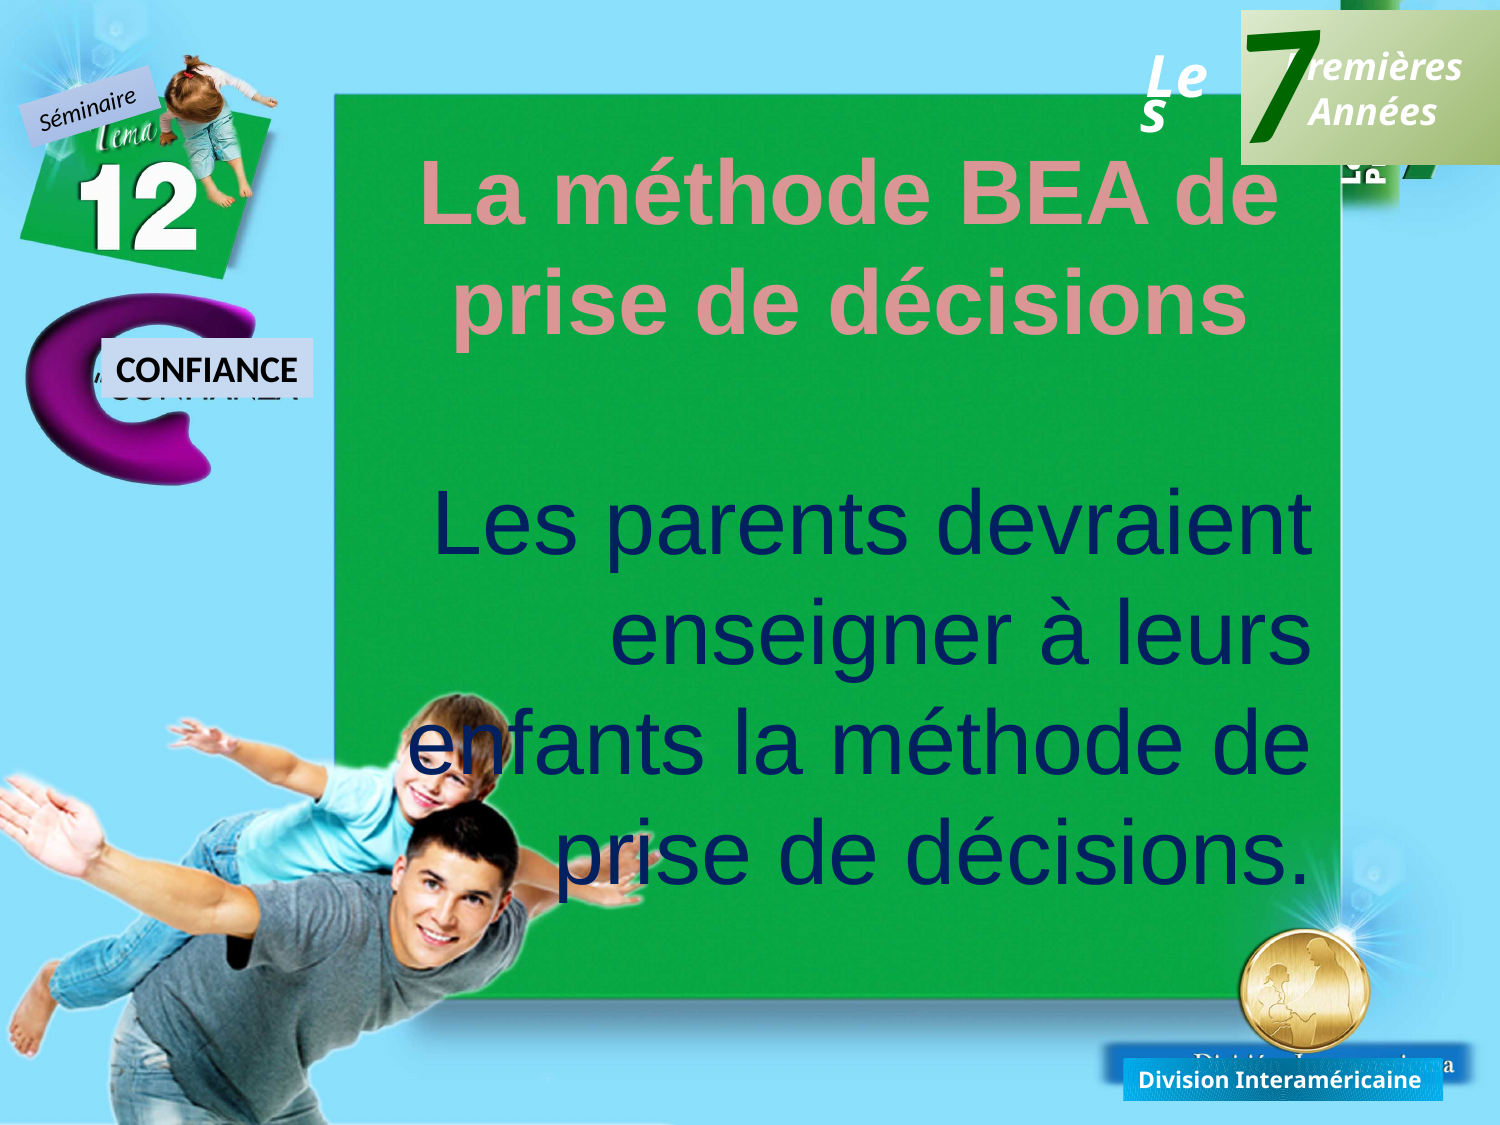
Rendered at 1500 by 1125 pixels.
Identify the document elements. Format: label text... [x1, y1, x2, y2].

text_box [1119, 0, 1500, 185]
text_box La méthode BEA de prise de décisions Les parents devraient enseigner à leurs enfants la méthode de prise de décisions. [371, 125, 1329, 910]
text_box Division Interaméricaine [1123, 1058, 1444, 1101]
picture [0, 0, 1500, 1125]
text_box CONFIANCE [101, 338, 314, 398]
text_box Séminaire [18, 65, 162, 149]
